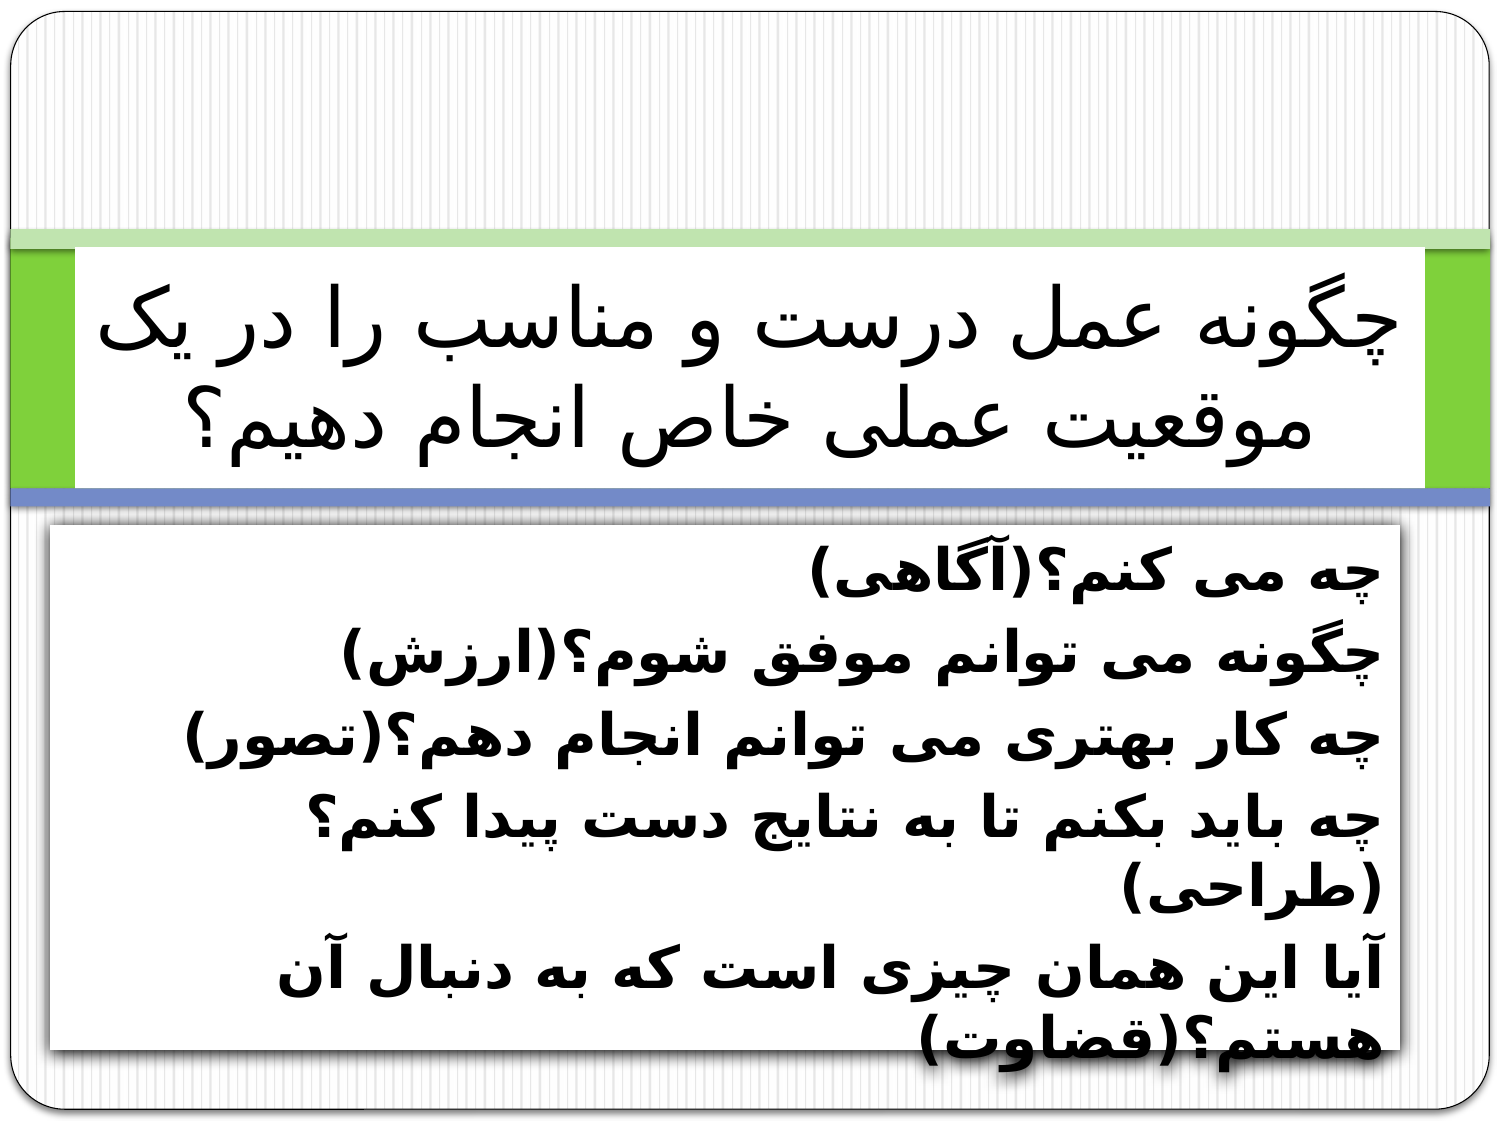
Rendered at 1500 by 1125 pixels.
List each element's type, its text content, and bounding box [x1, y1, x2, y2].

subtitle چه می کنم؟(آگاهی) چگونه می توانم موفق شوم؟(ارزش) چه کار بهتری می توانم انجام دهم؟(تصور) چه باید بکنم تا به نتایج دست پیدا کنم؟(طراحی) آیا این همان چیزی است که به دنبال آن هستم؟(قضاوت) [49, 524, 1401, 1051]
title چگونه عمل درست و مناسب را در یک موقعیت عملی خاص انجام دهیم؟ [75, 247, 1425, 489]
